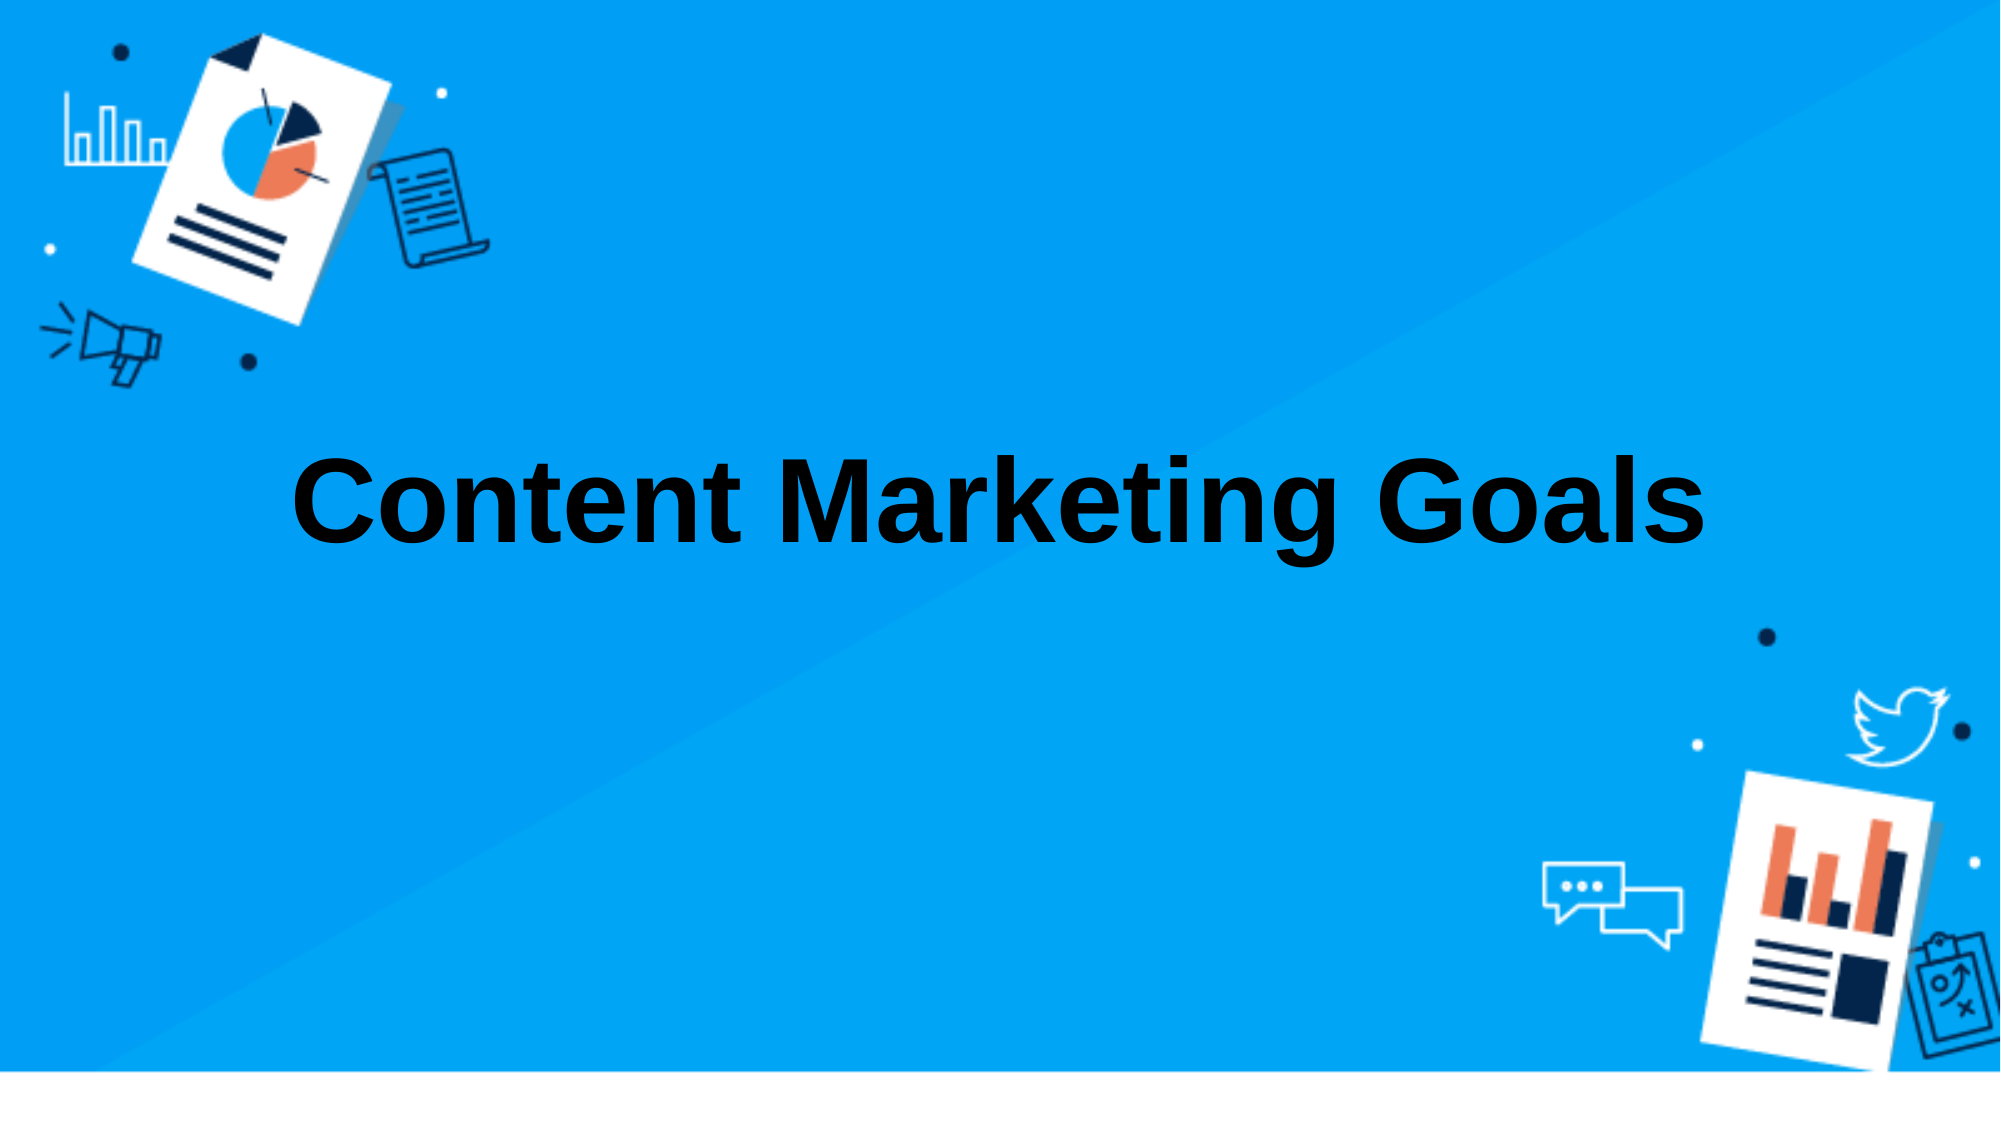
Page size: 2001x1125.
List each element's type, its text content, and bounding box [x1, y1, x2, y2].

title Content Marketing Goals [249, 184, 1750, 576]
picture [1759, 629, 1775, 646]
picture [1968, 857, 1980, 869]
picture [1846, 686, 1950, 768]
picture [1954, 723, 1970, 740]
picture [1691, 739, 1704, 751]
picture [0, 0, 2001, 1125]
picture [1542, 861, 1685, 951]
